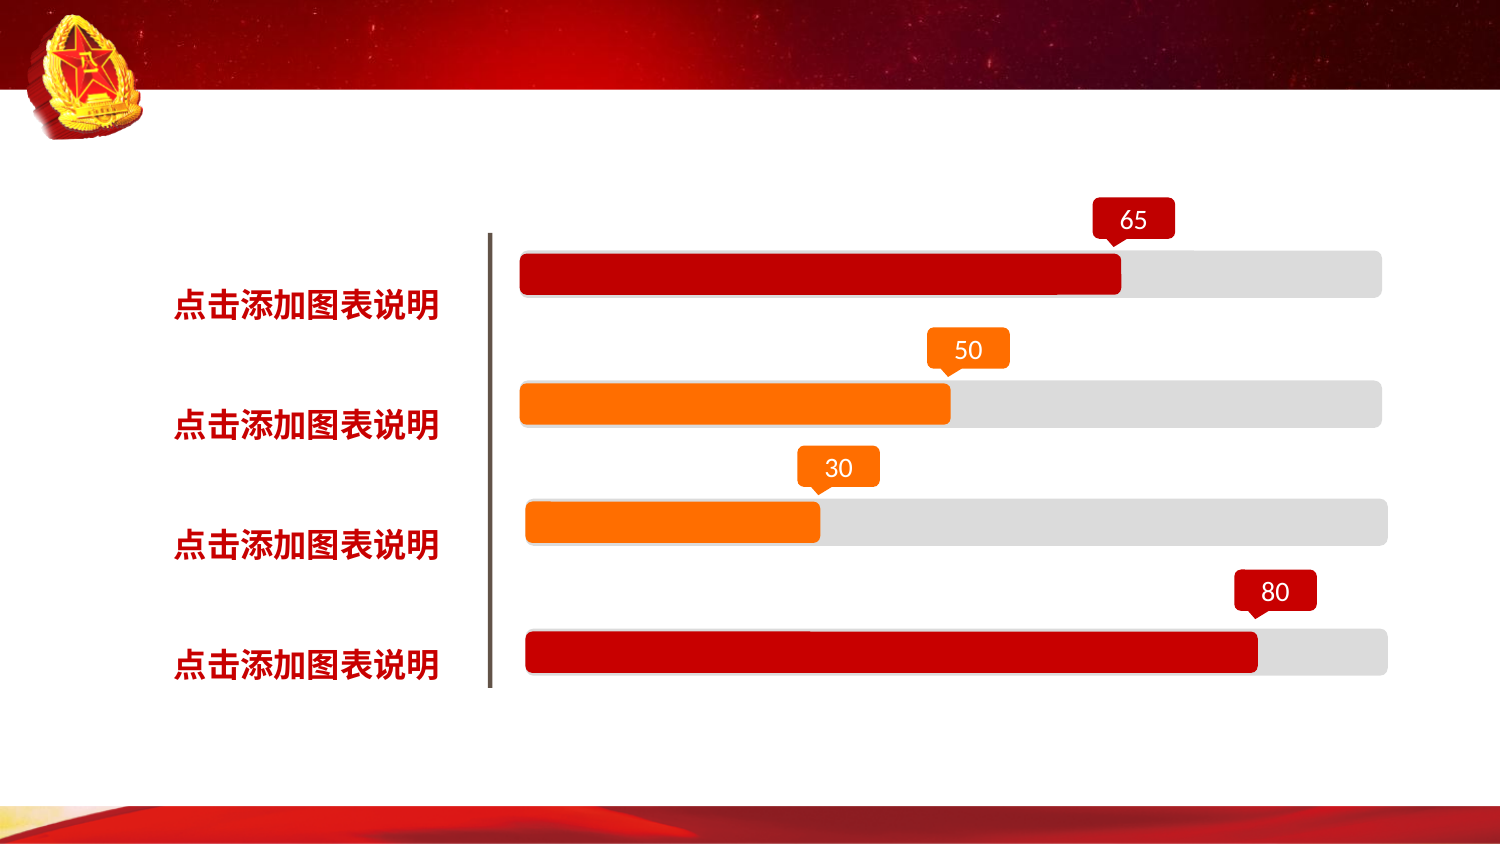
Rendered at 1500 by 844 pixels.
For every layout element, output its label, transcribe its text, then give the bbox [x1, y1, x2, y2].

text_box [519, 253, 1122, 295]
text_box 65 [1092, 197, 1176, 248]
text_box 50 [926, 327, 1010, 377]
text_box [525, 631, 1258, 673]
text_box 80 [1234, 569, 1317, 620]
text_box [520, 380, 1383, 428]
picture [0, 0, 1500, 140]
text_box [525, 501, 821, 543]
text_box [520, 250, 1383, 298]
text_box 点击添加图表说明 点击添加图表说明 点击添加图表说明 点击添加图表说明 [123, 197, 490, 692]
text_box [525, 498, 1388, 546]
text_box [519, 383, 951, 425]
picture [0, 807, 1500, 844]
text_box [525, 628, 1388, 676]
text_box 30 [797, 445, 880, 496]
